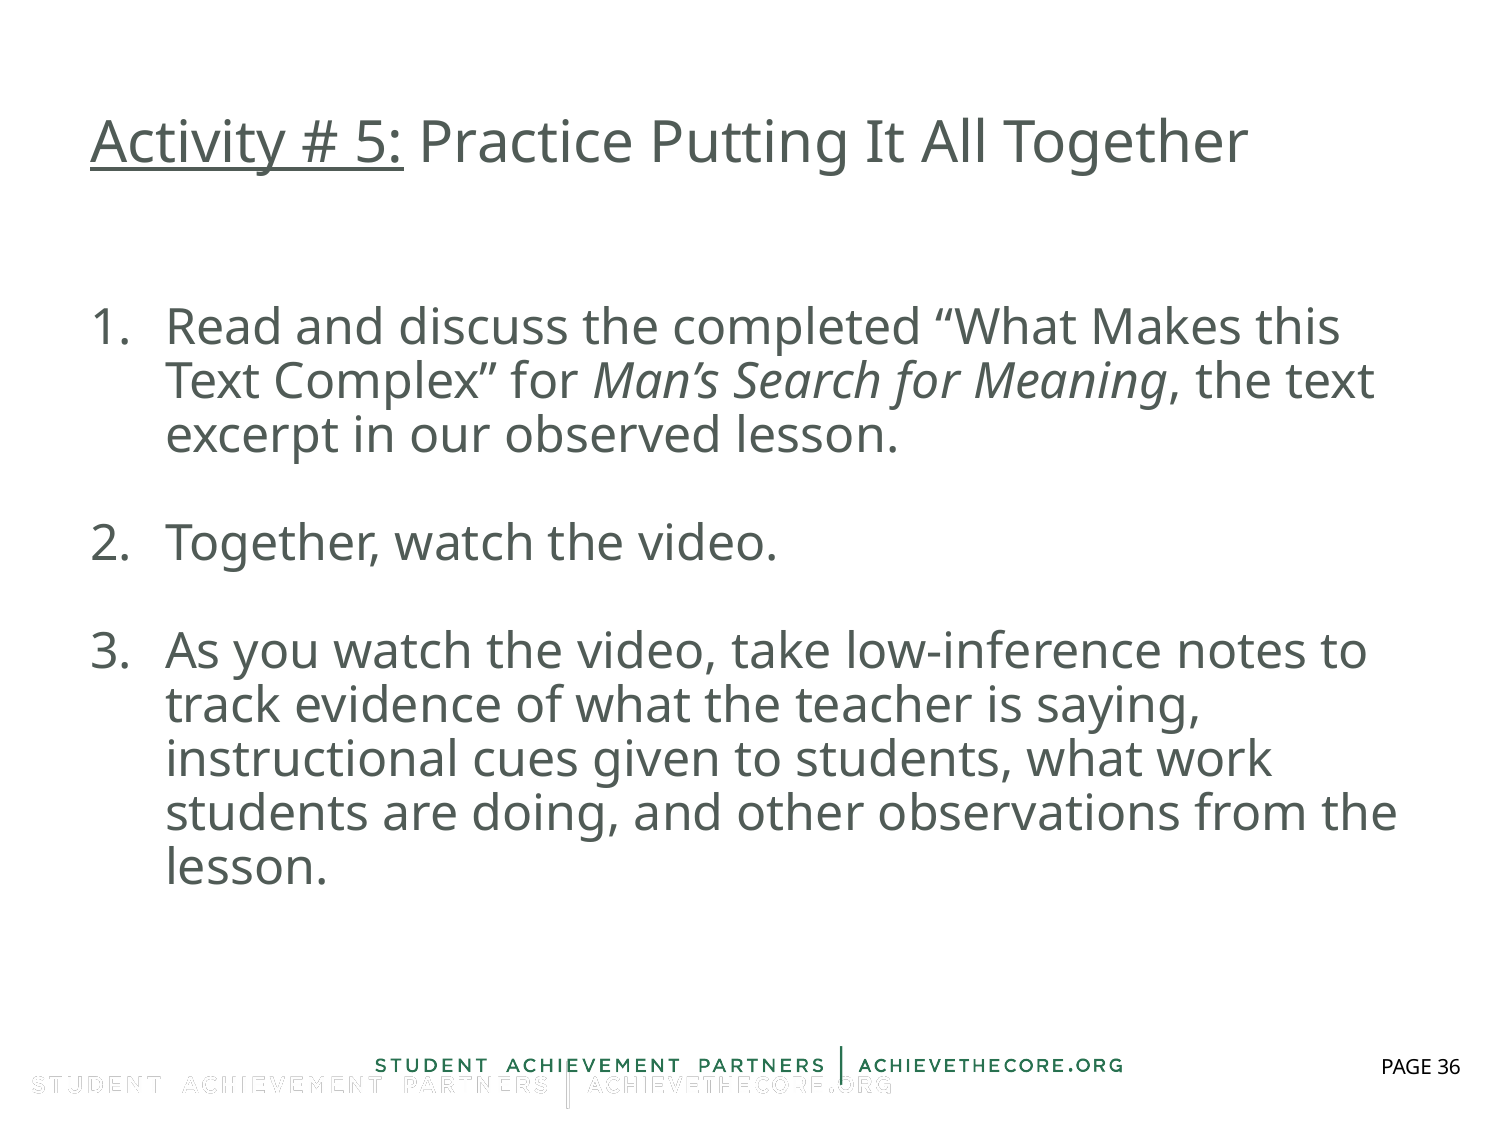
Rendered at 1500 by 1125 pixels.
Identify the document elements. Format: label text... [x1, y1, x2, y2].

list Read and discuss the completed “What Makes this Text Complex” for Man’s Search for Meaning, the text excerpt in our observed lesson. Together, watch the video. As you watch the video, take low-inference notes to track evidence of what the teacher is saying, instructional cues given to students, what work students are doing, and other observations from the lesson. [75, 293, 1425, 1034]
title Activity # 5: Practice Putting It All Together [75, 45, 1425, 233]
picture [12, 1046, 1122, 1112]
